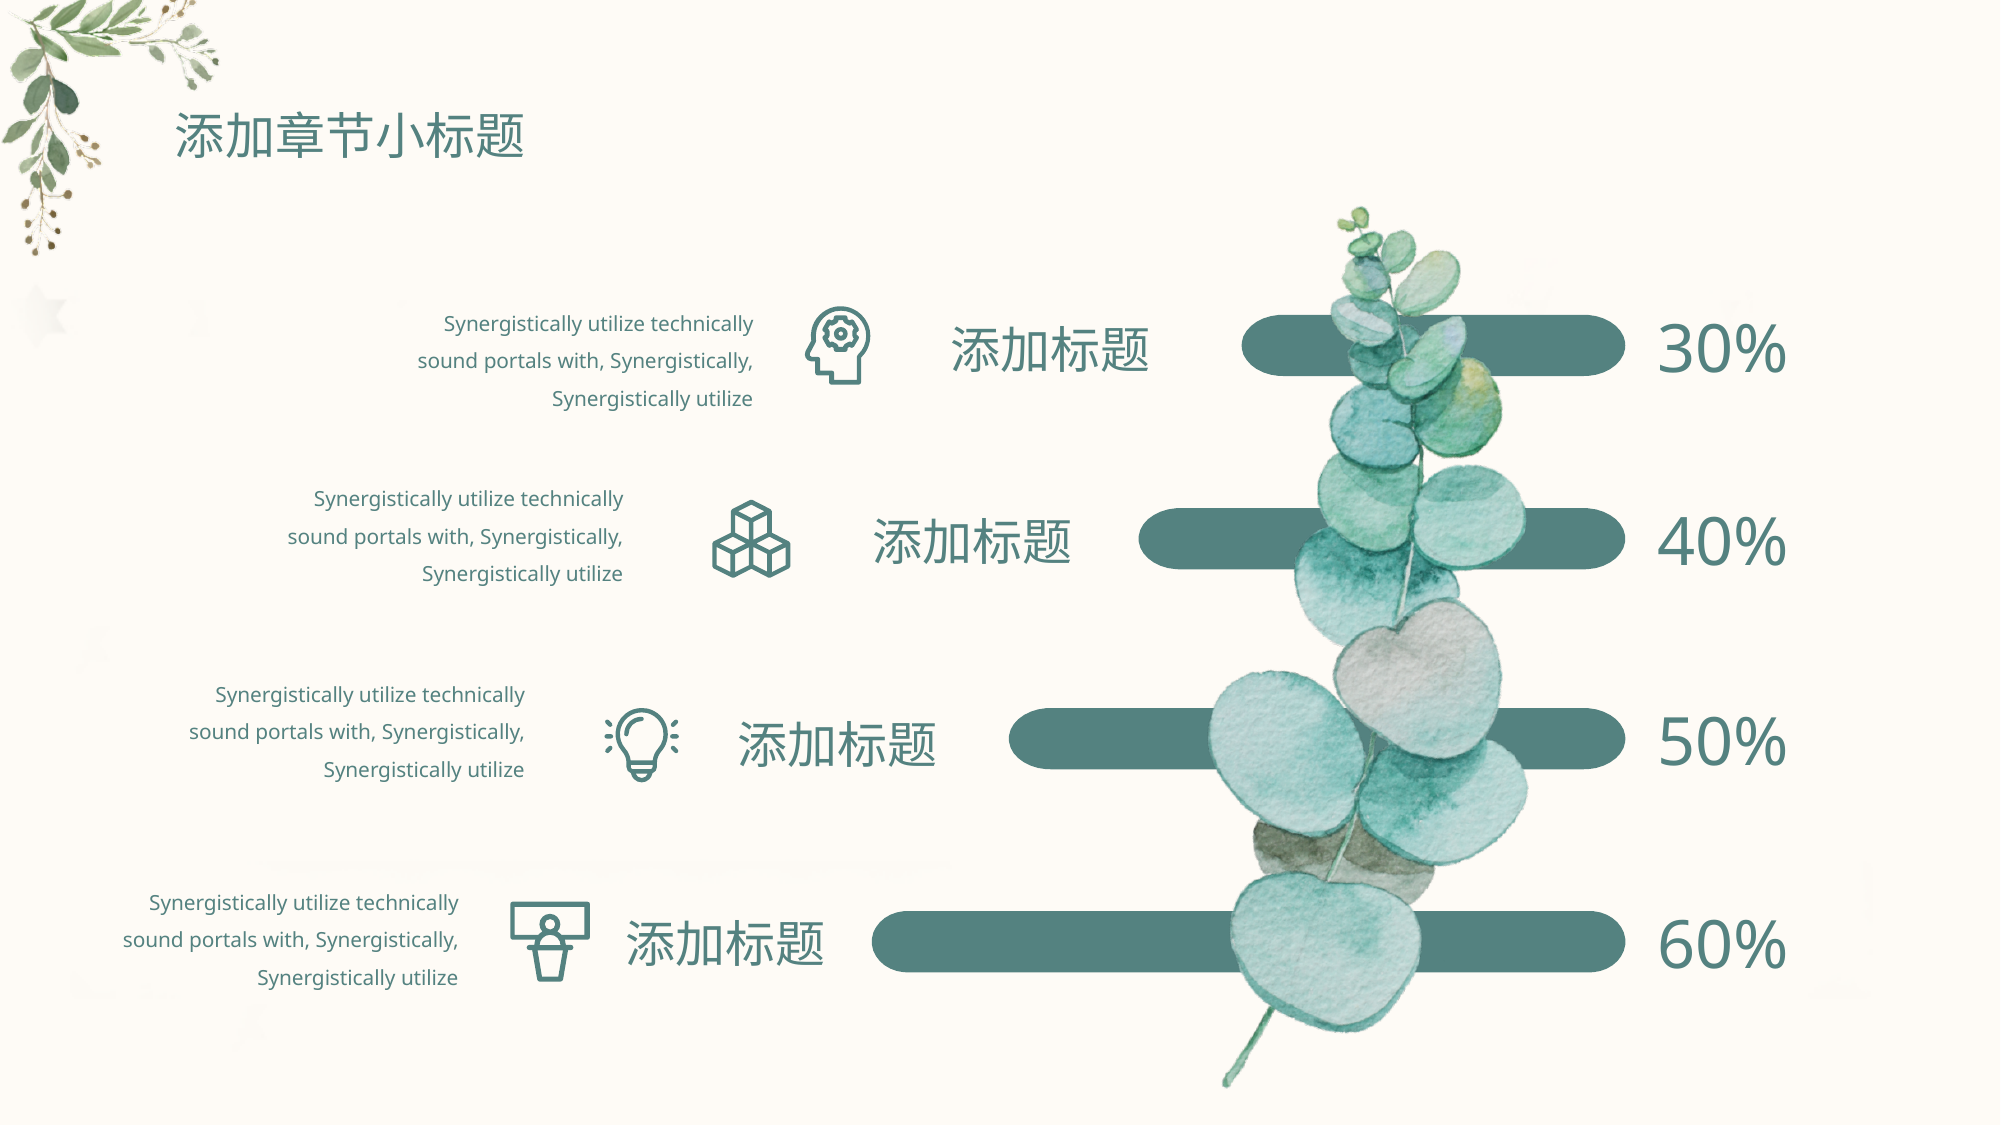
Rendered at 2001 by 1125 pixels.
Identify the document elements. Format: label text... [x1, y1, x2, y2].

text_box 60% [1625, 877, 1822, 1007]
text_box 添加标题 [910, 310, 1158, 386]
text_box Synergistically utilize technically sound portals with, Synergistically, Synergistically utilize [382, 298, 754, 411]
picture [0, 0, 2001, 1125]
text_box 40% [1625, 474, 1822, 604]
text_box [1568, 705, 1625, 772]
text_box [508, 899, 593, 984]
text_box [1006, 705, 1137, 772]
text_box 50% [1625, 674, 1822, 804]
text_box [1568, 909, 1625, 975]
text_box 30% [1625, 280, 1822, 410]
text_box Synergistically utilize technically sound portals with, Synergistically, Synergistically utilize [88, 877, 459, 990]
text_box Synergistically utilize technically sound portals with, Synergistically, Synergistically utilize [154, 669, 525, 782]
text_box [710, 497, 793, 580]
text_box Synergistically utilize technically sound portals with, Synergistically, Synergistically utilize [252, 473, 624, 586]
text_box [604, 707, 680, 783]
text_box 添加章节小标题 [257, 96, 592, 172]
text_box [1136, 510, 1158, 567]
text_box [803, 305, 871, 385]
text_box 添加标题 [831, 502, 1113, 578]
text_box [869, 909, 1055, 975]
text_box 添加标题 [585, 905, 866, 980]
text_box 添加标题 [697, 705, 978, 781]
